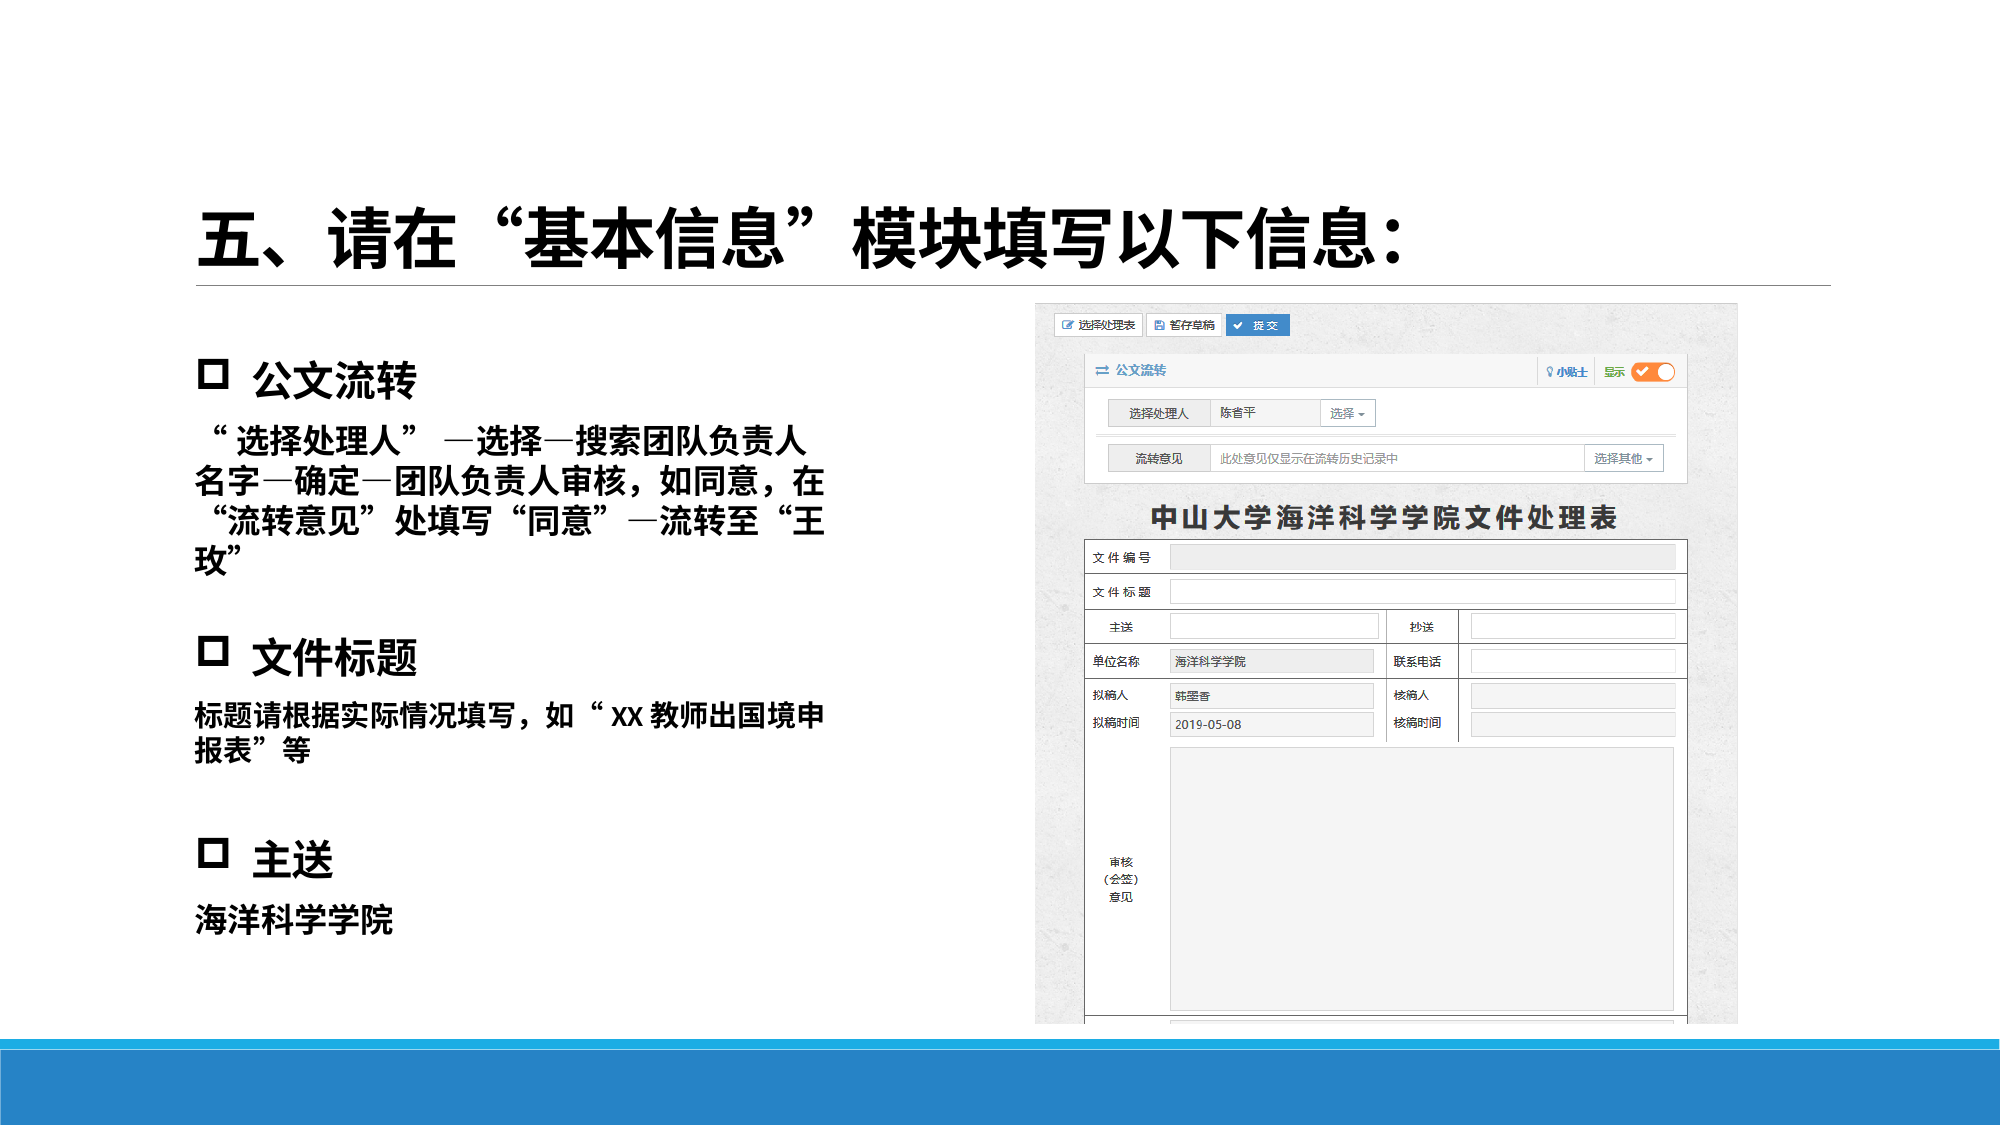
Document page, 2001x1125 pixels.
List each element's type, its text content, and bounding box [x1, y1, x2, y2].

picture [1035, 301, 1738, 1024]
text_box 公文流转 “选择处理人” —选择—搜索团队负责人名字—确定—团队负责人审核，如同意，在“流转意见”处填写“同意”—流转至“王玫” 文件标题 标题请根据实际情况填写，如“XX教师出国境申报表”等 主送 海洋科学学院 [180, 347, 851, 1038]
title 五、请在“基本信息”模块填写以下信息： [180, 47, 1830, 285]
